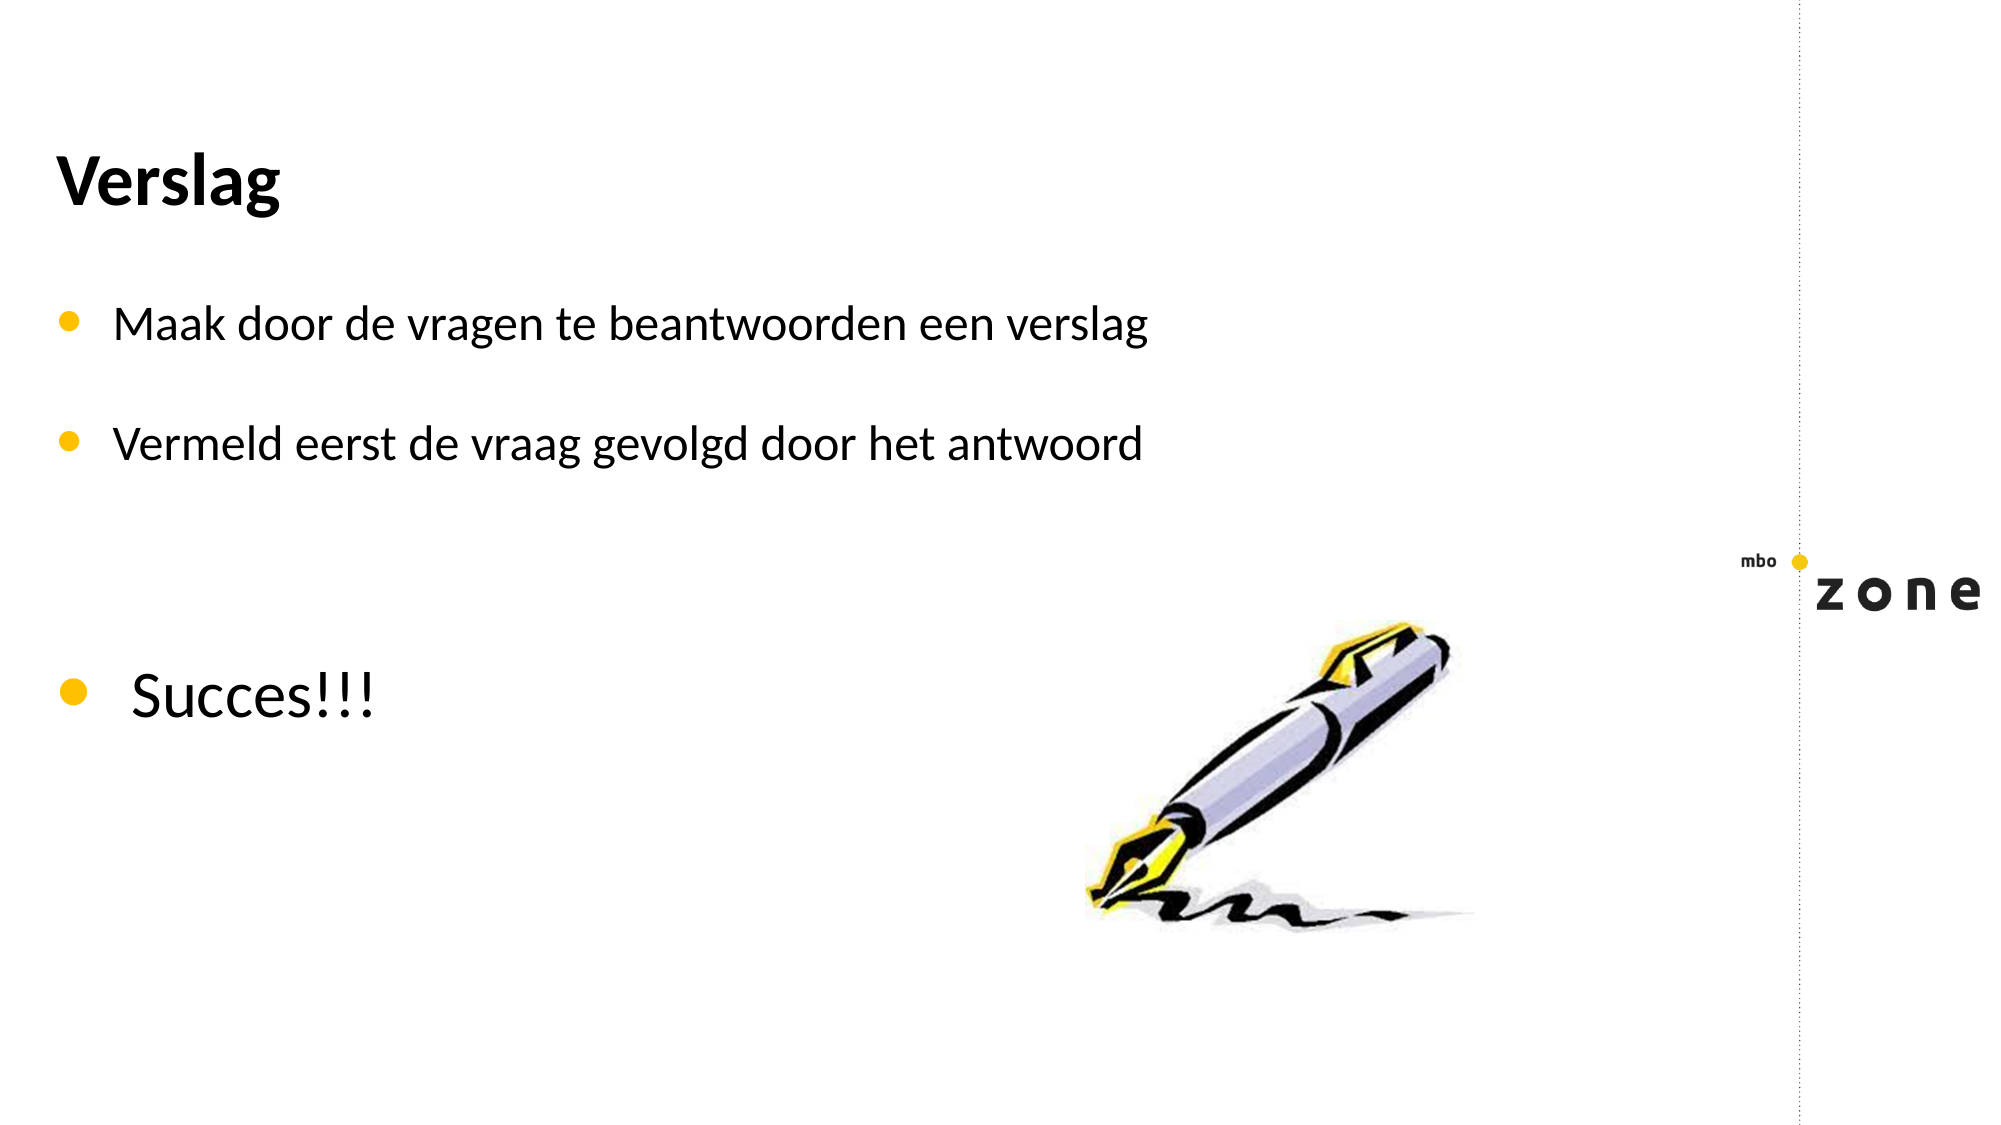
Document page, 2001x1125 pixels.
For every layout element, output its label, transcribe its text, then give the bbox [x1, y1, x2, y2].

picture [1085, 620, 1476, 936]
text_box Verslag Maak door de vragen te beantwoorden een verslag Vermeld eerst de vraag gevolgd door het antwoord Succes!!! [41, 123, 1440, 738]
picture [1596, 0, 2001, 1125]
